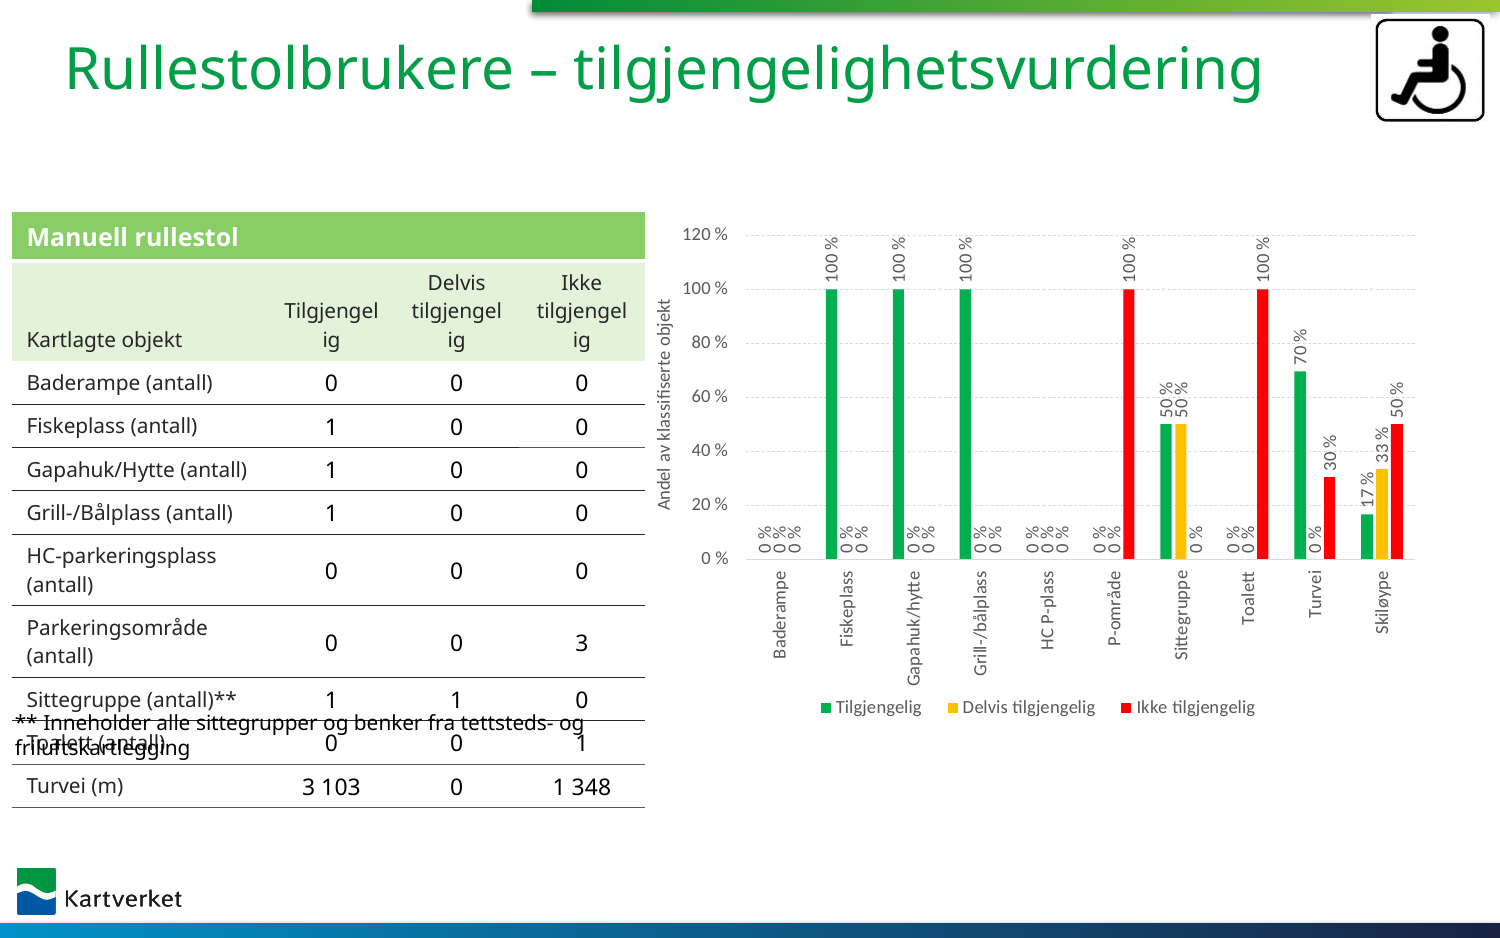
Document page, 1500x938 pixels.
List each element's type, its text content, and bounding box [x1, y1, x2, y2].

table_cell 3 [519, 606, 638, 677]
table_cell 0 [394, 405, 519, 447]
table_cell Baderampe (antall) [12, 361, 269, 404]
table_cell Sittegruppe (antall)** [12, 678, 269, 702]
table_cell 1 [394, 678, 519, 702]
table_cell 0 [394, 535, 519, 605]
table_cell 0 [269, 361, 394, 404]
table_cell 0 [519, 405, 638, 447]
table_cell 3 103 [269, 768, 394, 807]
table_cell Fiskeplass (antall) [12, 405, 269, 447]
table_cell Ikke tilgjengelig [519, 263, 638, 361]
text_box Rullestolbrukere – tilgjengelighetsvurdering [49, 12, 1372, 109]
table_cell 1 [269, 678, 394, 702]
table_cell 0 [519, 678, 638, 702]
table_cell Turvei (m) [12, 768, 269, 807]
table_cell 0 [519, 535, 638, 605]
table_cell Tilgjengelig [269, 263, 394, 361]
table_cell Delvis tilgjengelig [394, 263, 519, 361]
table_cell Parkeringsområde (antall) [12, 606, 269, 677]
table_cell 1 [269, 405, 394, 447]
table_cell 1 348 [519, 768, 645, 807]
table_header Manuell rullestol [12, 212, 645, 259]
picture [643, 218, 1426, 728]
table_cell HC-parkeringsplass (antall) [12, 535, 269, 605]
table_cell 1 [269, 448, 394, 490]
table_cell Gapahuk/Hytte (antall) [12, 448, 269, 490]
table_cell 0 [394, 768, 519, 807]
table_cell 0 [394, 606, 519, 677]
table_cell 0 [394, 361, 519, 404]
table_cell Kartlagte objekt [12, 263, 269, 361]
text_box ** Inneholder alle sittegrupper og benker fra tettsteds- og friluftskartlegging [0, 702, 745, 768]
table_cell 0 [519, 448, 638, 490]
picture [1371, 13, 1491, 127]
table_cell 0 [394, 448, 519, 490]
table_cell 0 [519, 361, 638, 404]
table_cell Grill-/Bålplass (antall) [12, 491, 269, 534]
table_cell 0 [269, 606, 394, 677]
table_cell 1 [269, 491, 394, 534]
table_cell 0 [394, 491, 519, 534]
table_cell 0 [269, 535, 394, 605]
table_cell 0 [519, 491, 638, 534]
